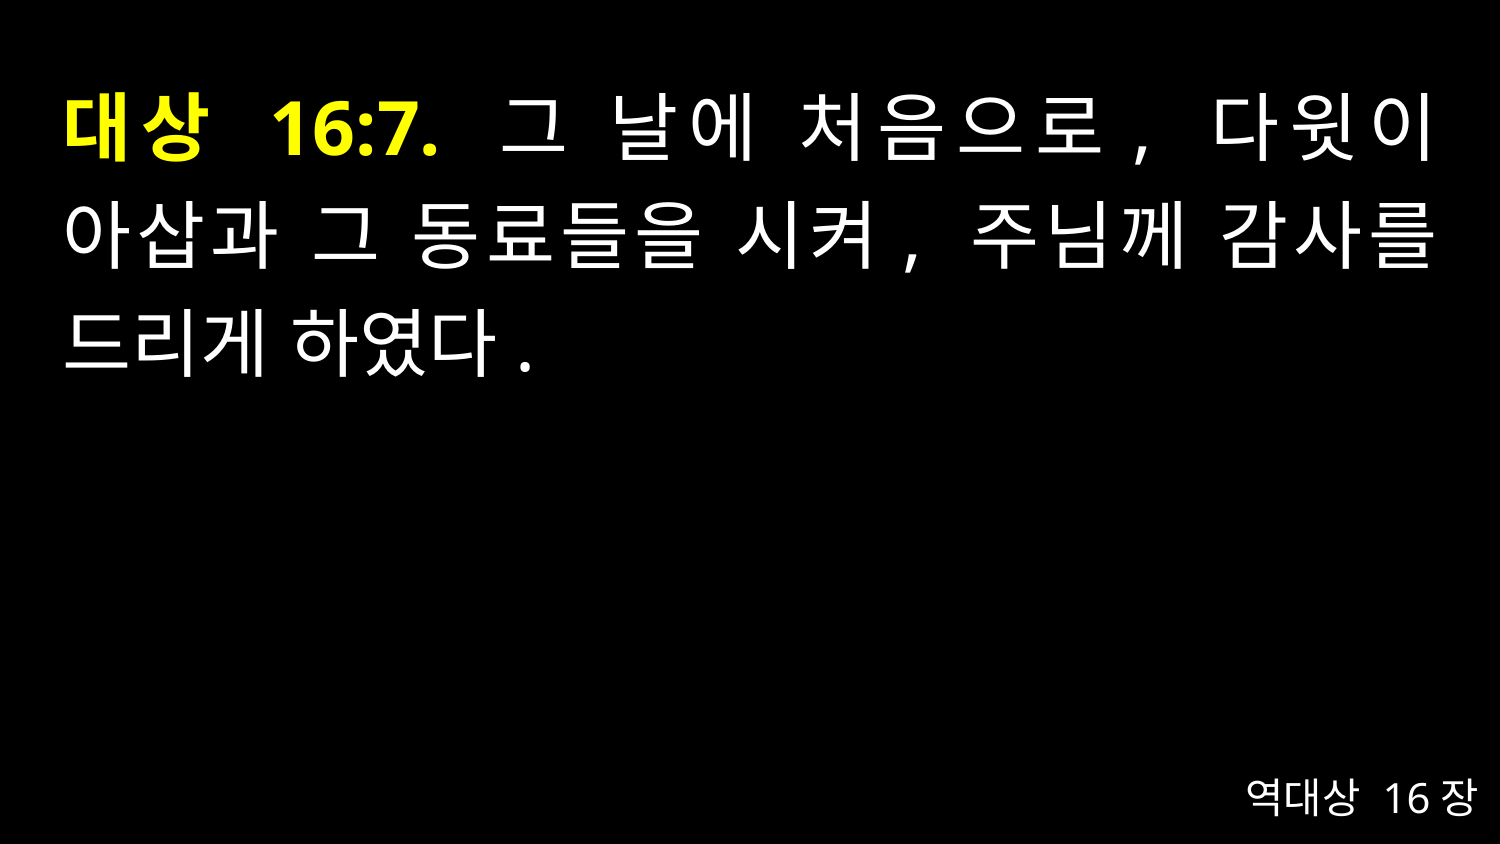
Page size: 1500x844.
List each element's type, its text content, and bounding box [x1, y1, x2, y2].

subtitle 역대상 16장 [916, 770, 1500, 844]
title 대상 16:7. 그 날에 처음으로, 다윗이 아삽과 그 동료들을 시켜, 주님께 감사를 드리게 하였다. [0, 0, 1500, 844]
